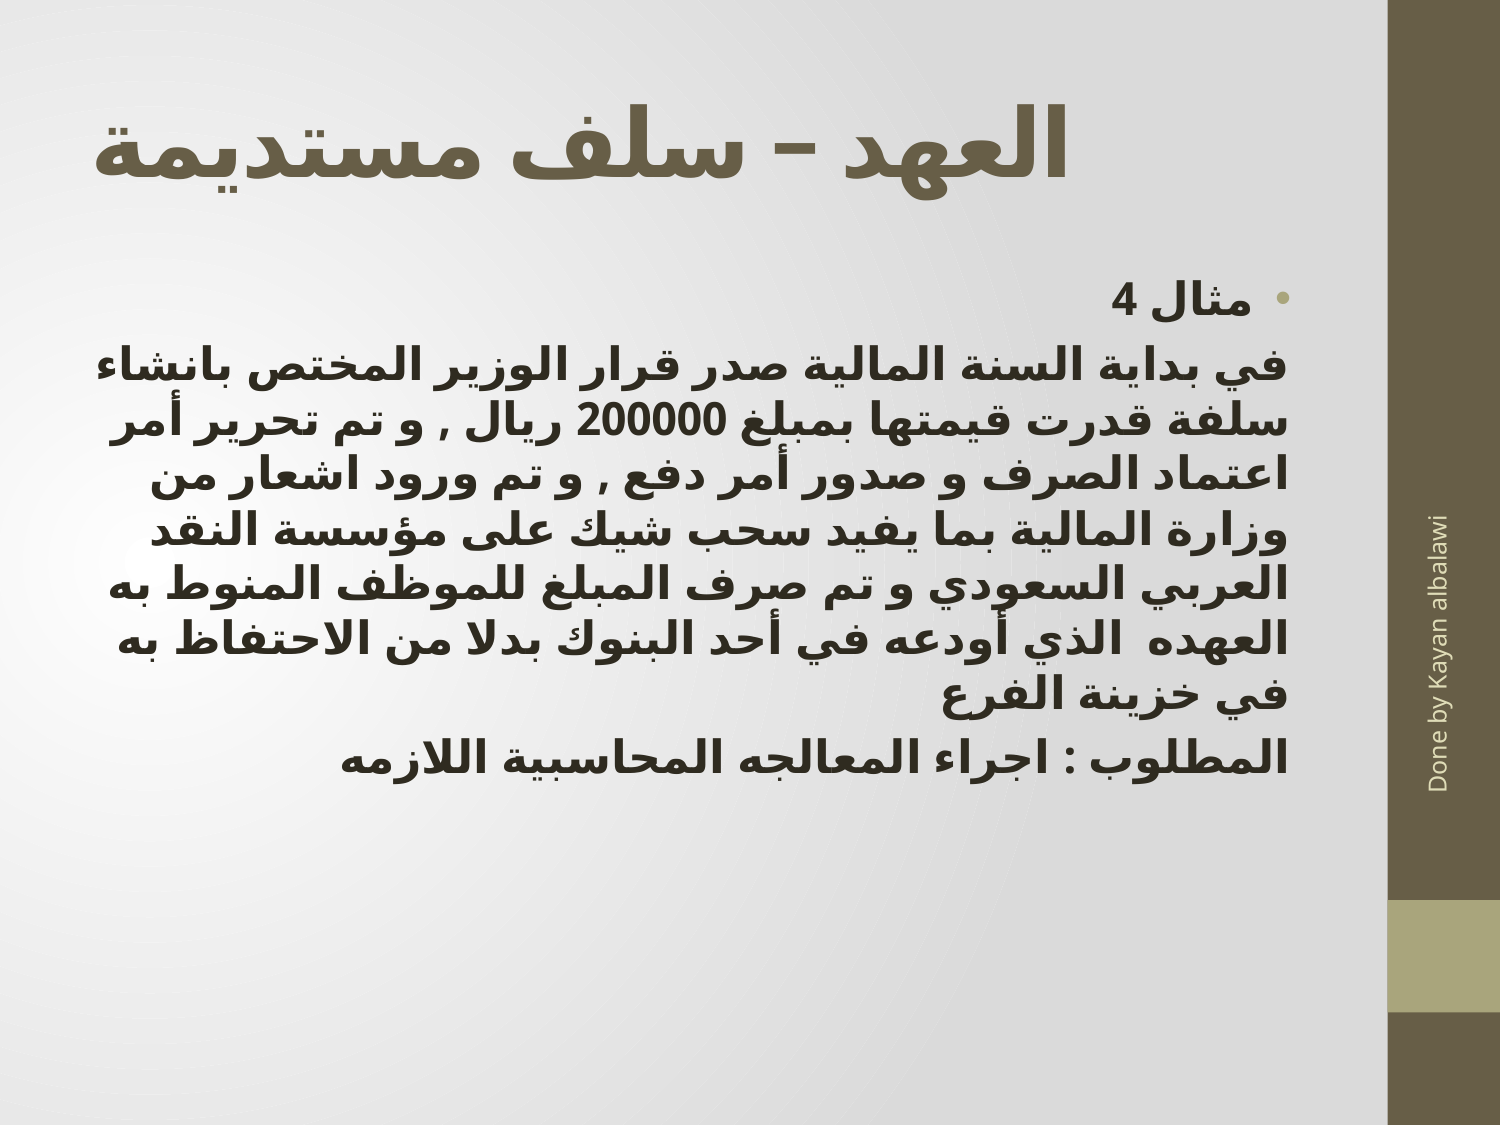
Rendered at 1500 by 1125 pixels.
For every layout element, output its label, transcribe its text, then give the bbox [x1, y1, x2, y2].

title العهد – سلف مستديمة [75, 45, 1325, 233]
footer Done by Kayan albalawi [1408, 500, 1469, 889]
list مثال 4 في بداية السنة المالية صدر قرار الوزير المختص بانشاء سلفة قدرت قيمتها بمبلغ 200000 ريال , و تم تحرير أمر اعتماد الصرف و صدور أمر دفع , و تم ورود اشعار من وزارة المالية بما يفيد سحب شيك على مؤسسة النقد العربي السعودي و تم صرف المبلغ للموظف المنوط به العهده الذي أودعه في أحد البنوك بدلا من الاحتفاظ به في خزينة الفرع المطلوب : اجراء المعالجه المحاسبية اللازمه [75, 262, 1325, 1050]
